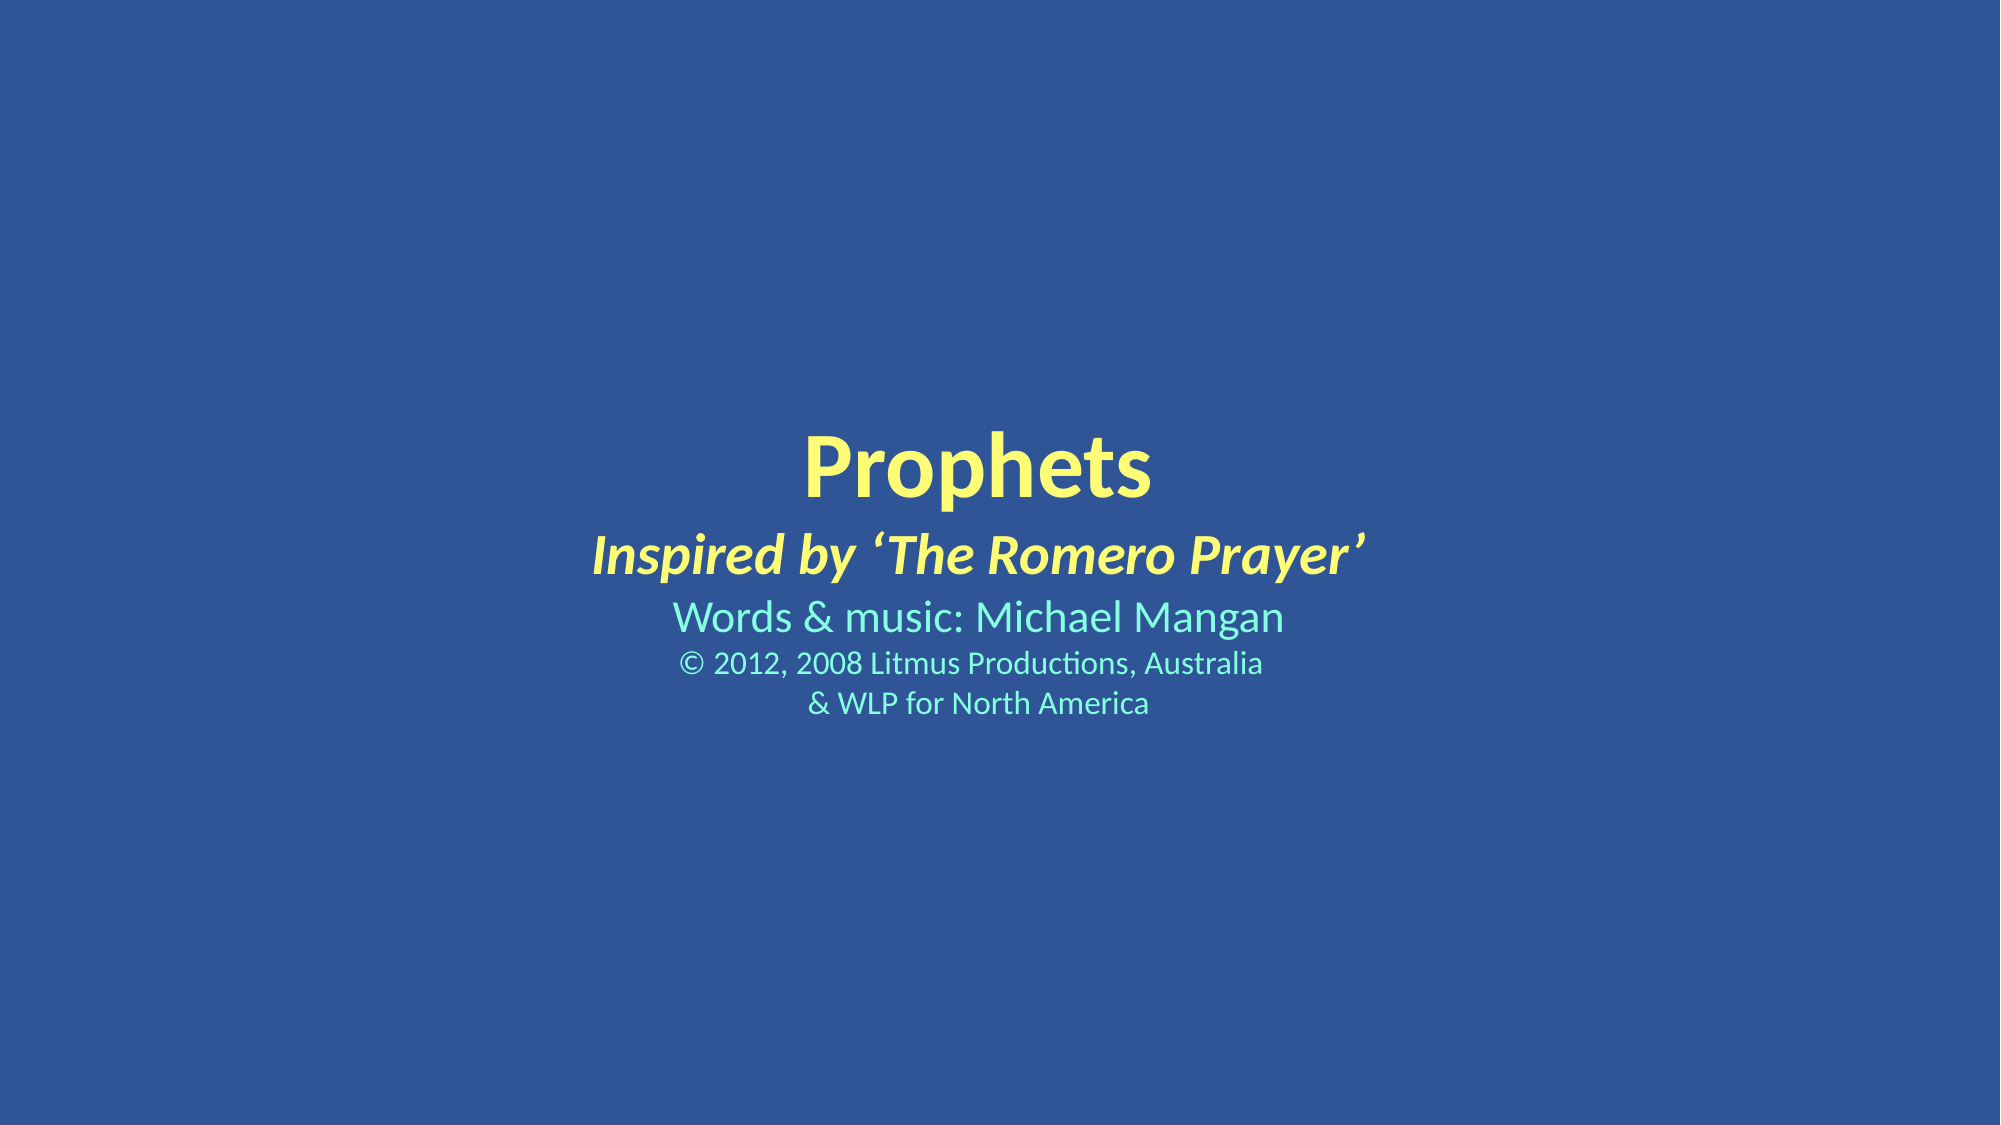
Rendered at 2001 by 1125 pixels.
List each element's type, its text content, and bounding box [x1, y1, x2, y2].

text_box Prophets Inspired by ‘The Romero Prayer’ Words & music: Michael Mangan © 2012, 2008 Litmus Productions, Australia & WLP for North America [291, 403, 1667, 722]
